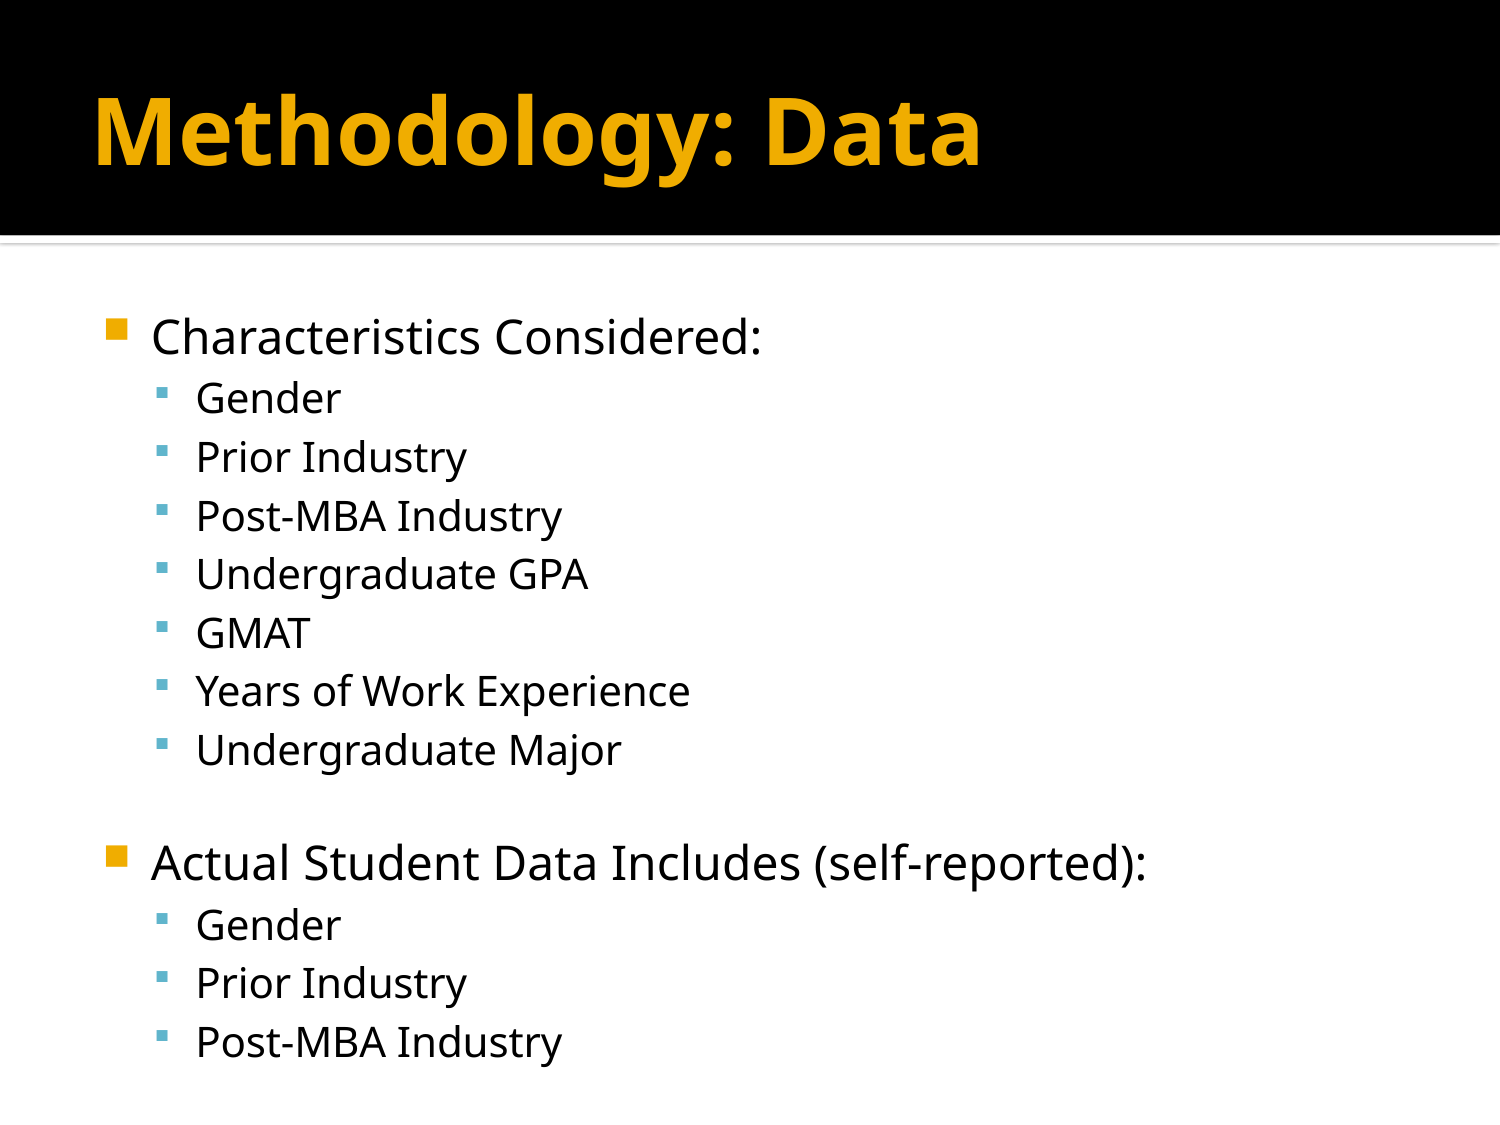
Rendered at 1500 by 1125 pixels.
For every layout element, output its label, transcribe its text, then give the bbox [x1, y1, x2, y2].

list Characteristics Considered: Gender Prior Industry Post-MBA Industry Undergraduate GPA GMAT Years of Work Experience Undergraduate Major Actual Student Data Includes (self-reported): Gender Prior Industry Post-MBA Industry [75, 291, 1425, 1075]
title Methodology: Data [75, 25, 1425, 231]
